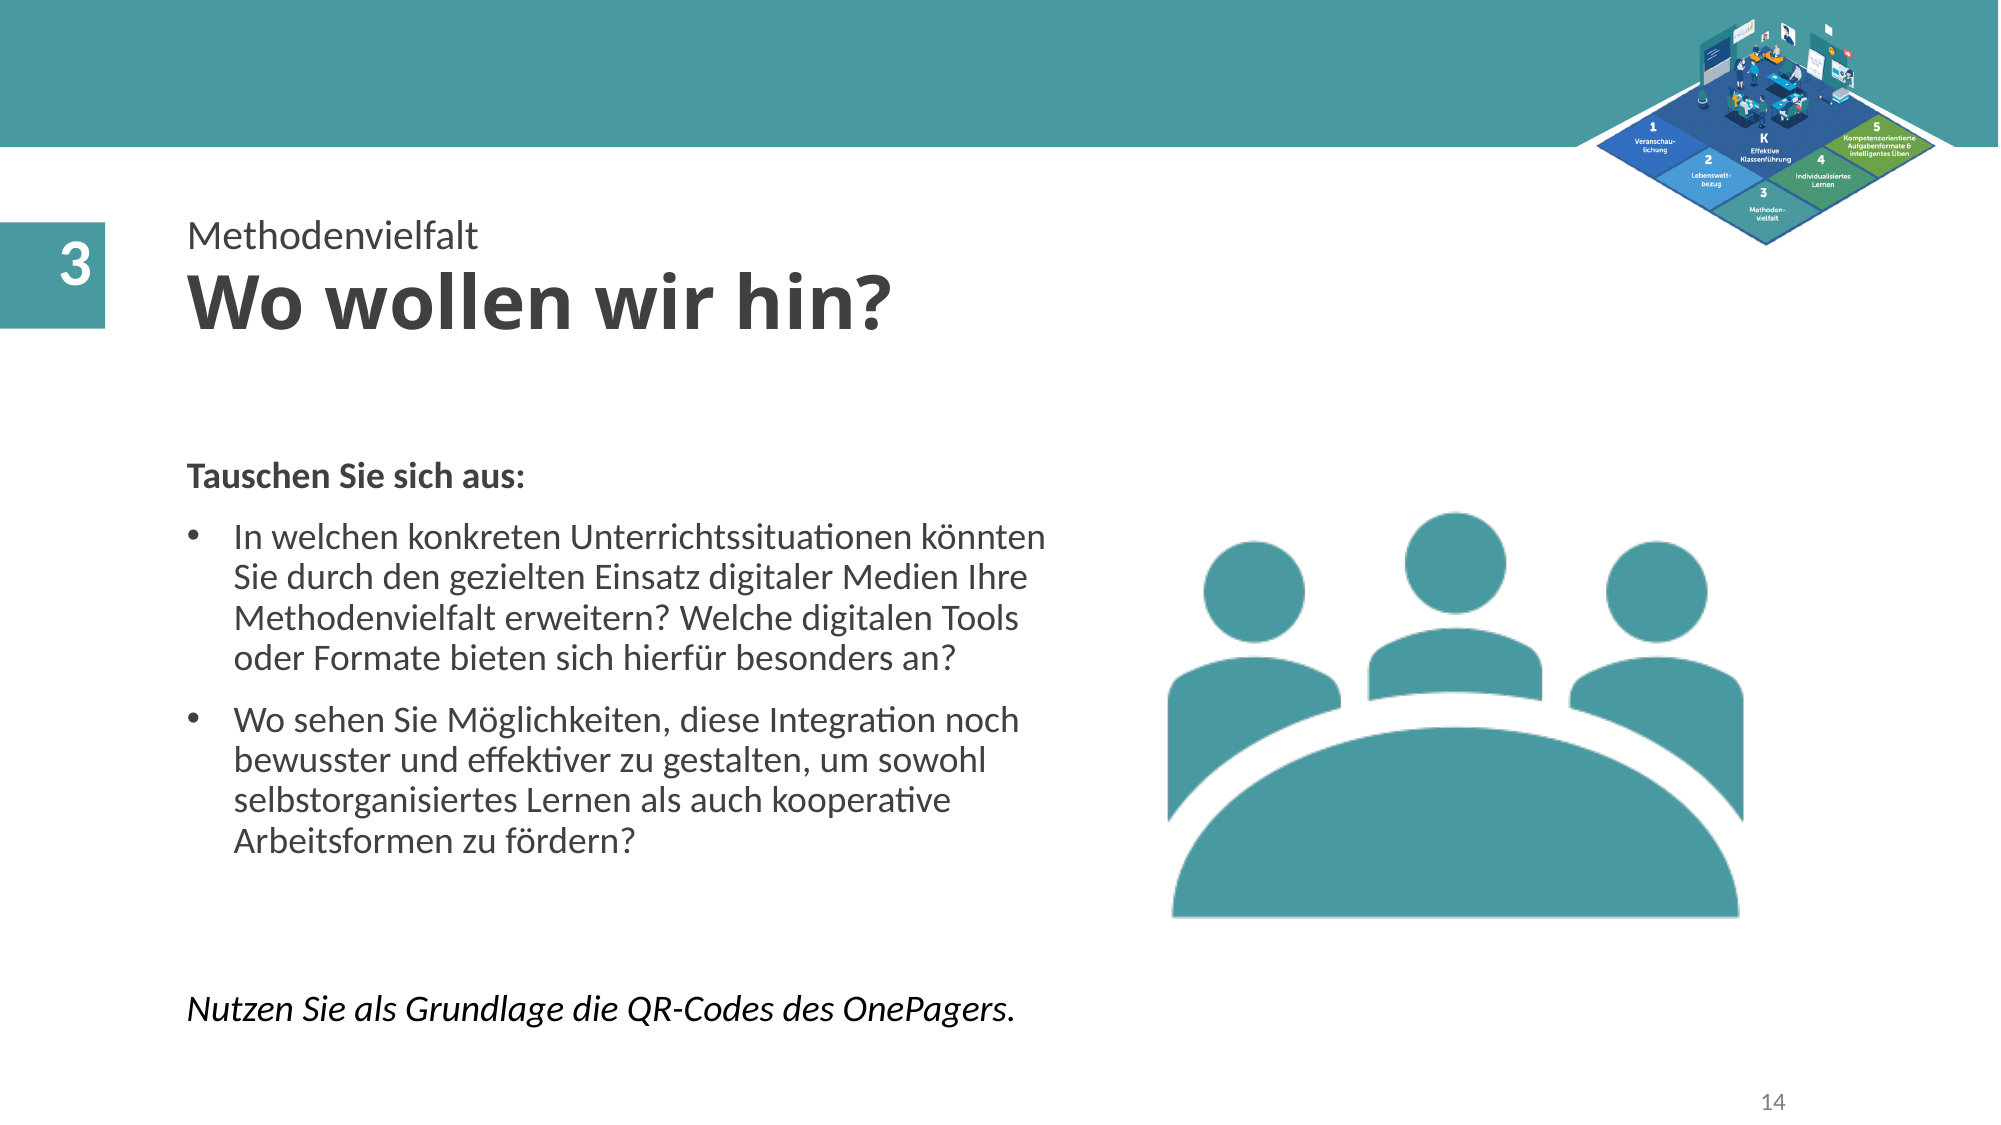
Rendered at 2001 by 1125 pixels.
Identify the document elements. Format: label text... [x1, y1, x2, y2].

list Wo wollen wir hin? [172, 259, 1664, 354]
picture [1111, 370, 1801, 1061]
list Methodenvielfalt [171, 183, 1663, 267]
list Tauschen Sie sich aus: In welchen konkreten Unterrichtssituationen könnten Sie durch den gezielten Einsatz digitaler Medien Ihre Methodenvielfalt erweitern? Welche digitalen Tools oder Formate bieten sich hierfür besonders an? Wo sehen Sie Möglichkeiten, diese Integration noch bewusster und effektiver zu gestalten, um sowohl selbstorganisiertes Lernen als auch kooperative Arbeitsformen zu fördern? [171, 443, 1064, 976]
slide_number 14 [1350, 1075, 1801, 1125]
picture [1589, 12, 1942, 249]
text_box Nutzen Sie als Grundlage die QR-Codes des OnePagers. [171, 976, 1111, 1037]
